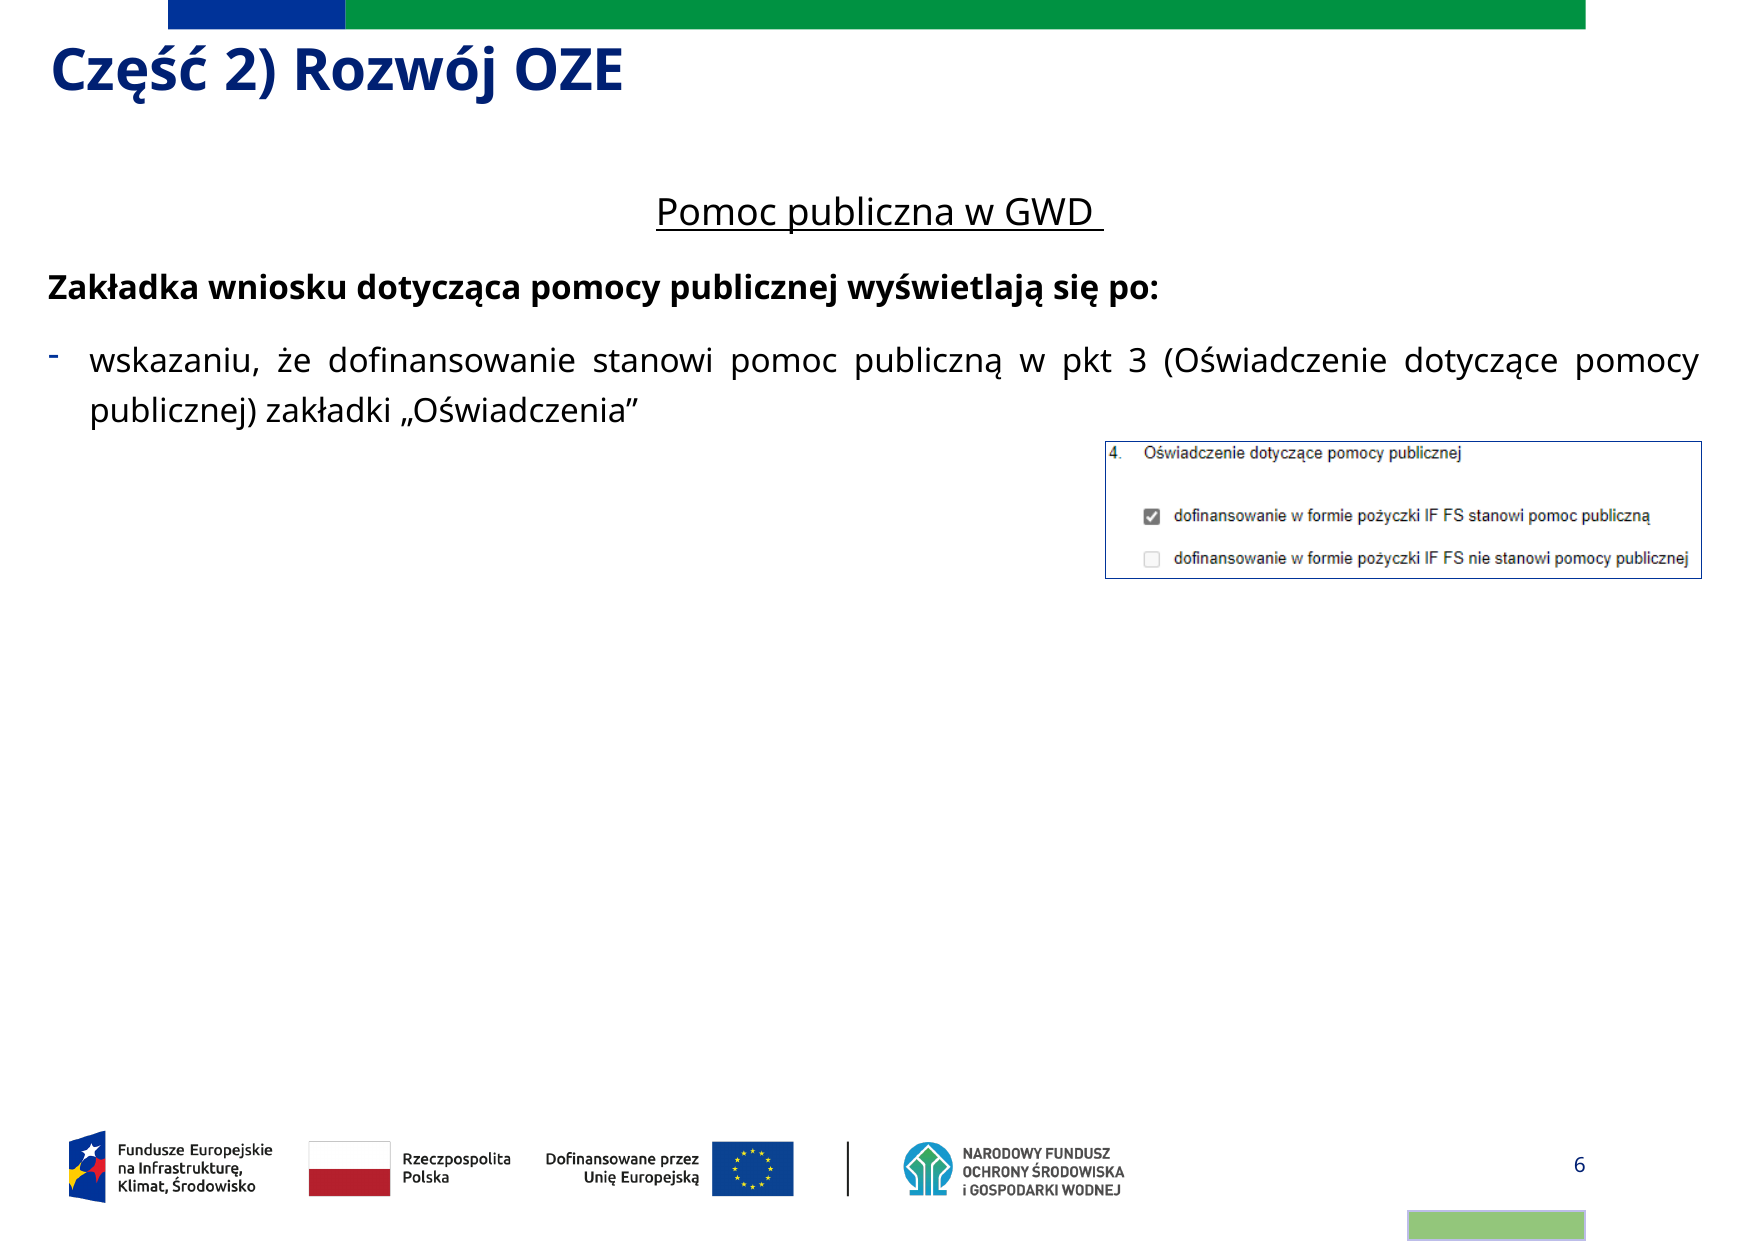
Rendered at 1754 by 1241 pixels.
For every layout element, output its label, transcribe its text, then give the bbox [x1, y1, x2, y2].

title Część 2) Rozwój OZE [50, 27, 1704, 116]
list Pomoc publiczna w GWD Zakładka wniosku dotycząca pomocy publicznej wyświetlają się po: wskazaniu, że dofinansowanie stanowi pomoc publiczną w pkt 3 (Oświadczenie dotyczące pomocy publicznej) zakładki „Oświadczenia” [48, 183, 1702, 1241]
picture [49, 1112, 1143, 1221]
picture [1105, 441, 1702, 579]
slide_number 6 [1408, 1151, 1586, 1181]
